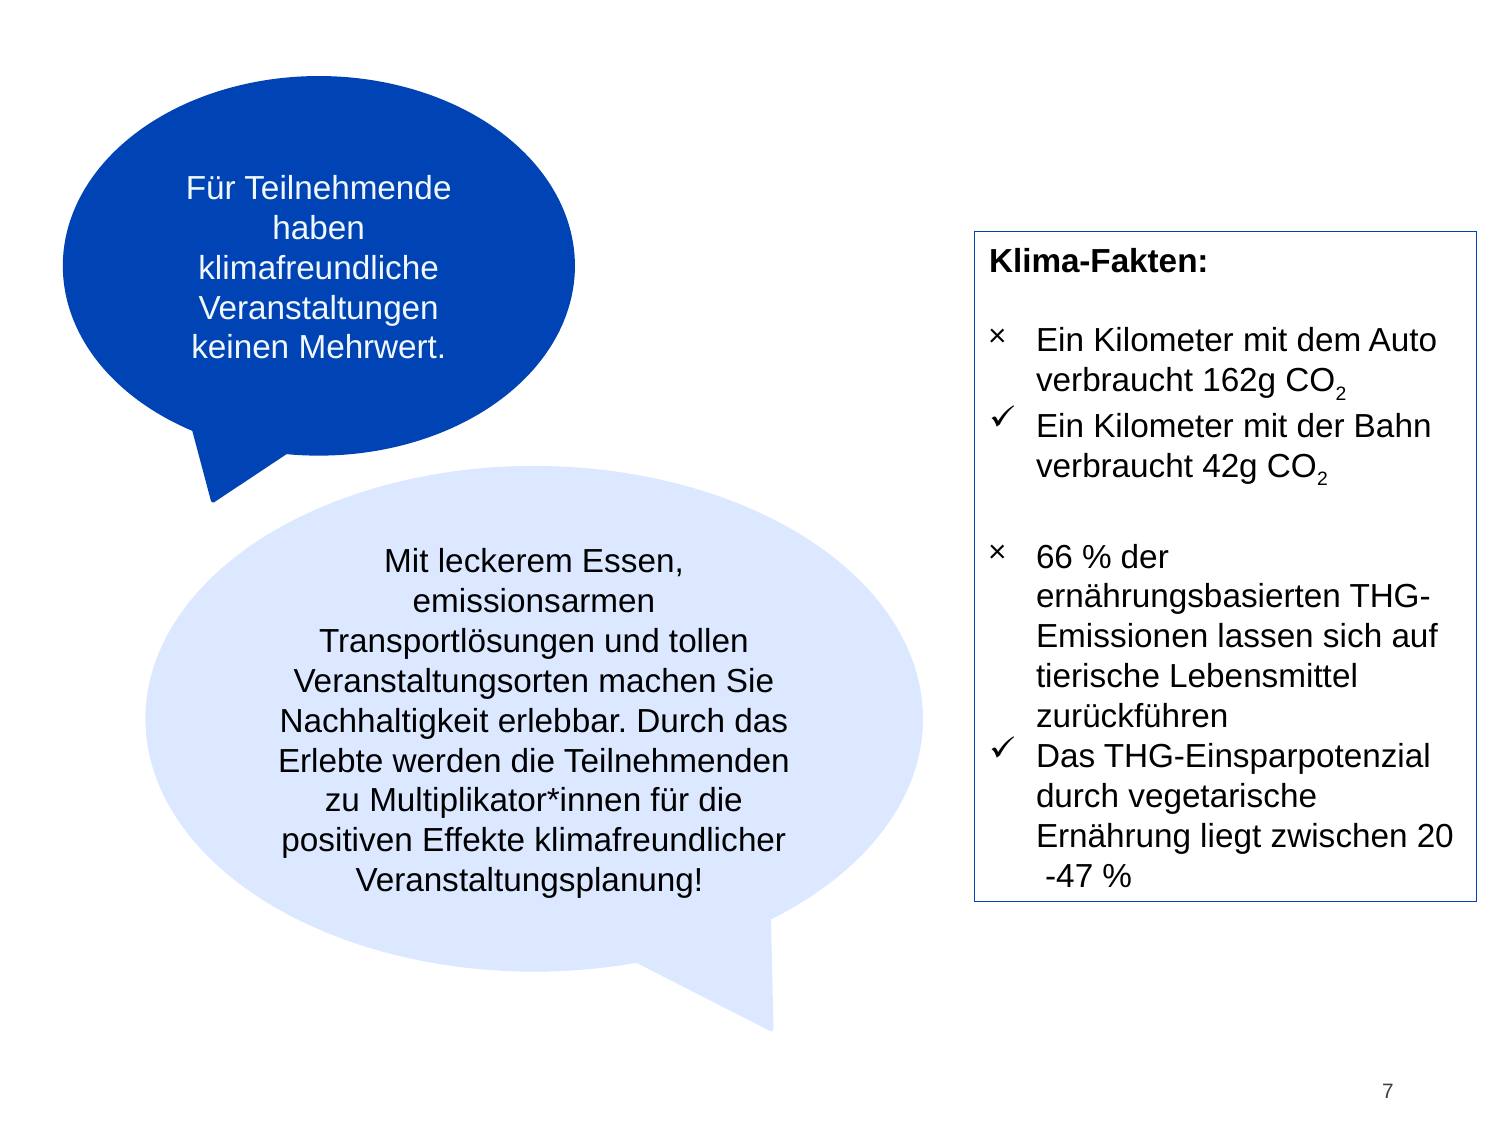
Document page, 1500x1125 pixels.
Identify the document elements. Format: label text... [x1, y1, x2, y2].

text_box Klima-Fakten: Ein Kilometer mit dem Auto verbraucht 162g CO2 Ein Kilometer mit der Bahn verbraucht 42g CO2 66 % der ernährungsbasierten THG-Emissionen lassen sich auf tierische Lebensmittel zurückführen Das THG-Einsparpotenzial durch vegetarische Ernährung liegt zwischen 20 -47 % [974, 231, 1477, 902]
text_box Mit leckerem Essen, emissionsarmen Transportlösungen und tollen Veranstaltungsorten machen Sie Nachhaltigkeit erlebbar. Durch das Erlebte werden die Teilnehmenden zu Multiplikator*innen für die positiven Effekte klimafreundlicher Veranstaltungsplanung! [145, 465, 924, 1032]
title Argumente 7 [106, 71, 1103, 219]
text_box Für Teilnehmende haben klimafreundliche Veranstaltungen keinen Mehrwert. [62, 160, 575, 503]
